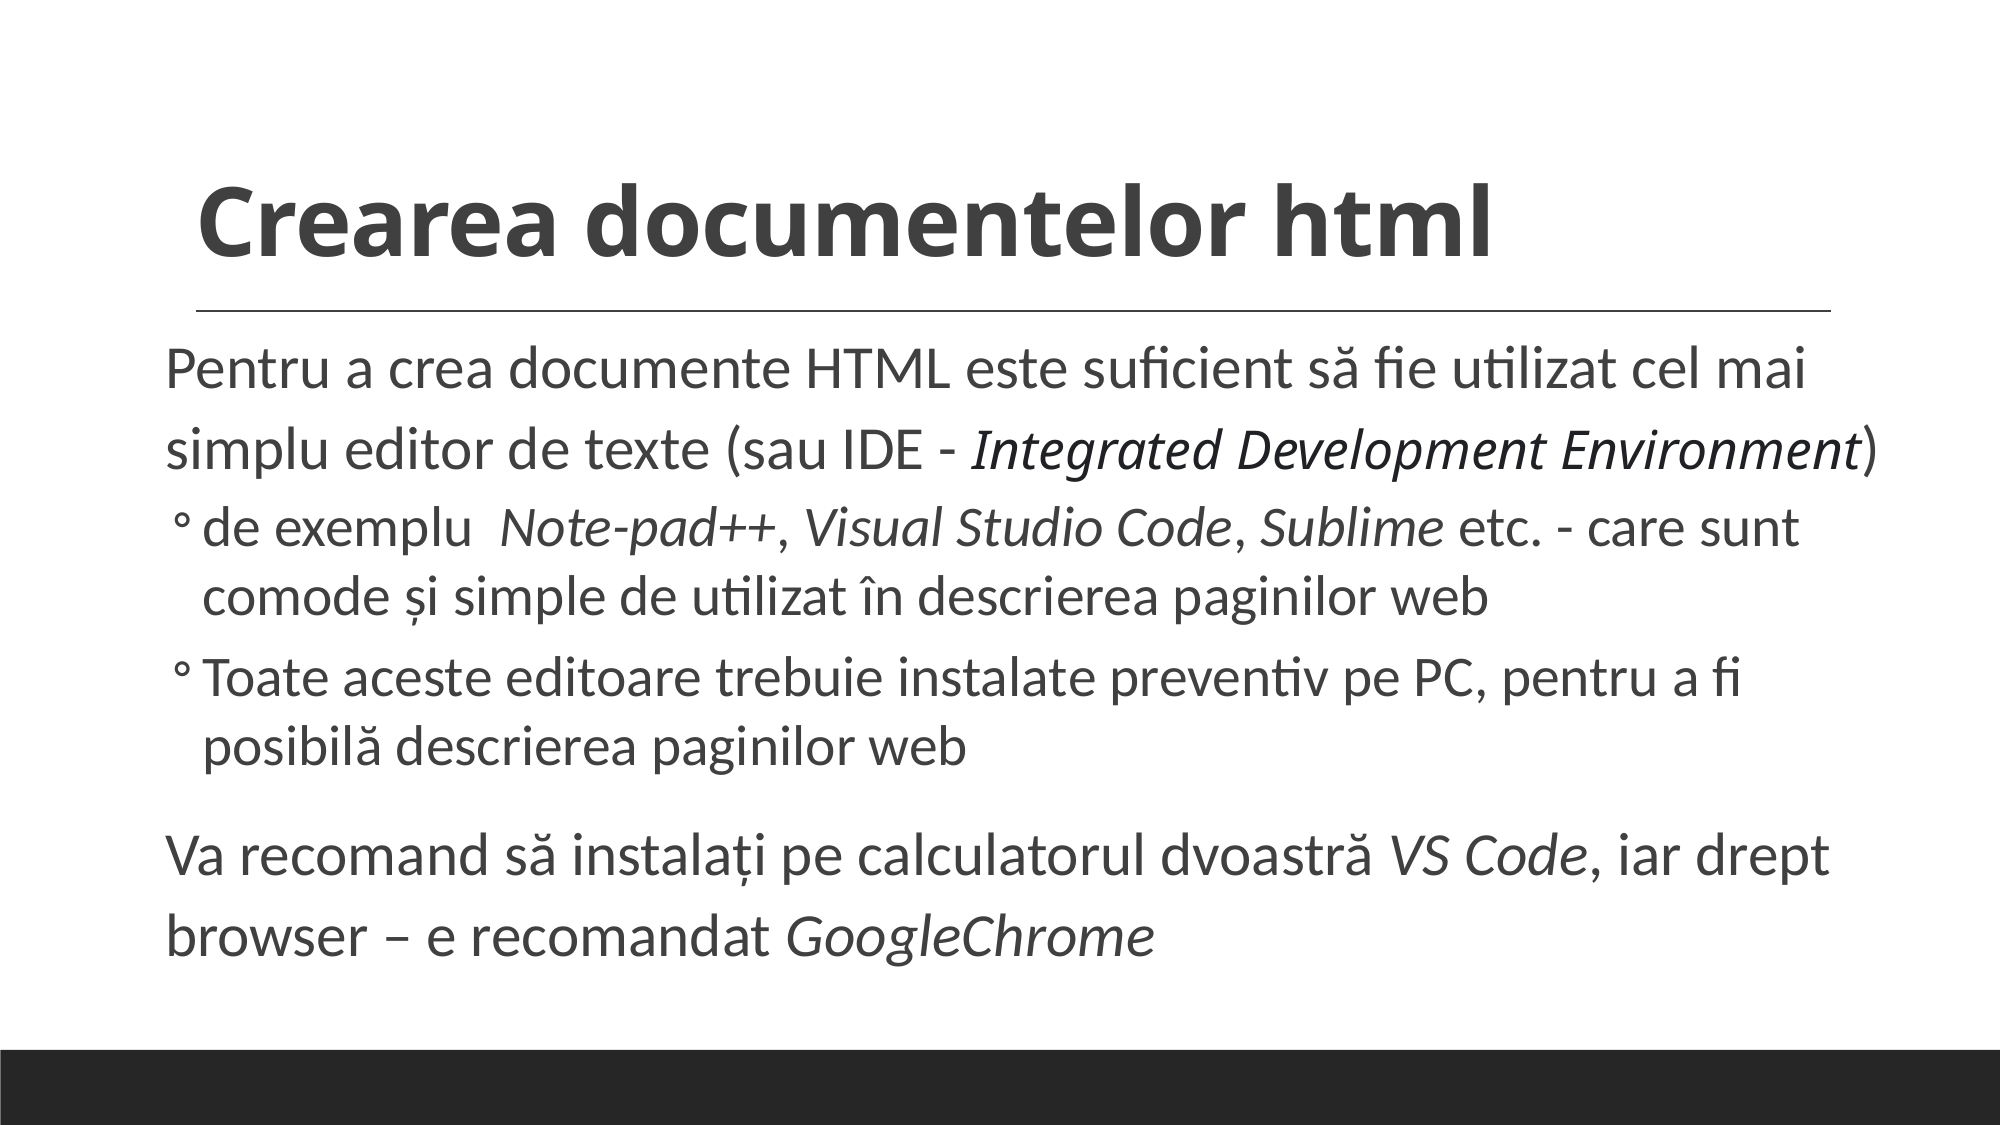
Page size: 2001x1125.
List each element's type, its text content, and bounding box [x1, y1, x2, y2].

list Pentru a crea documente HTML este suficient să fie utilizat cel mai simplu editor de texte (sau IDE - Integrated Development Environment) de exemplu Note-pad++, Visual Studio Code, Sublime etc. - care sunt comode şi simple de utilizat în descrierea paginilor web Toate aceste editoare trebuie instalate preventiv pe PC, pentru a fi posibilă descrierea paginilor web Va recomand să instalați pe calculatorul dvoastră VS Code, iar drept browser – e recomandat GoogleChrome [135, 312, 1888, 1049]
title Crearea documentelor html [180, 47, 1830, 285]
